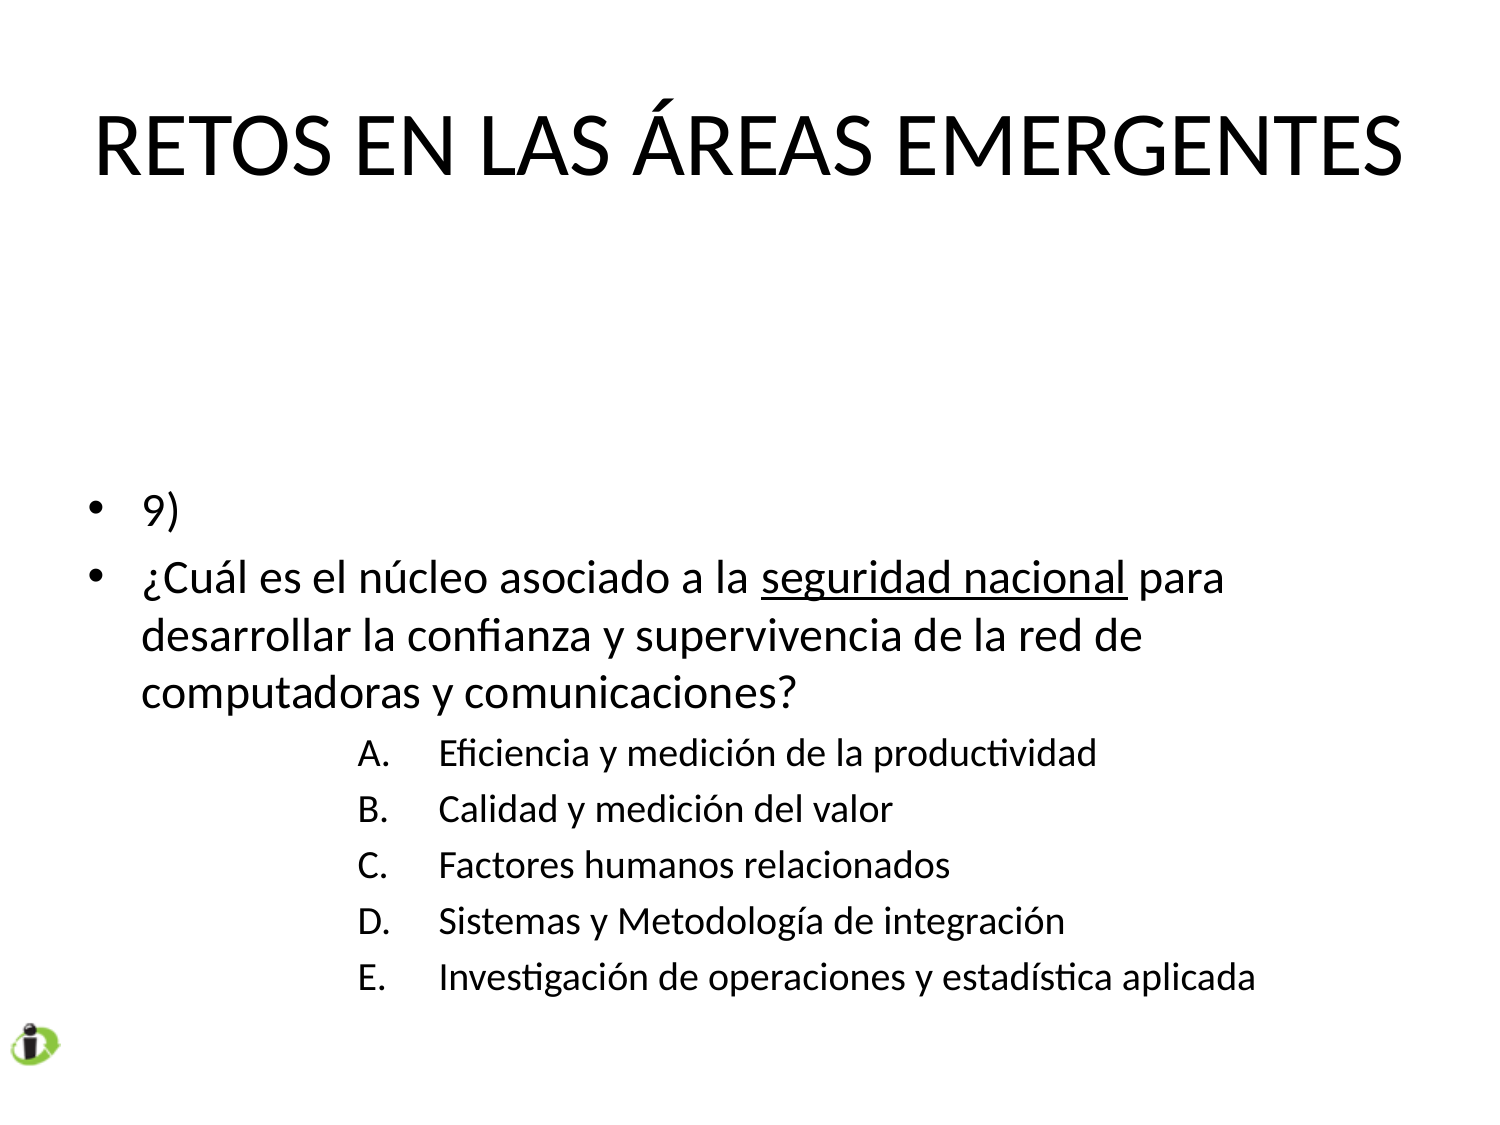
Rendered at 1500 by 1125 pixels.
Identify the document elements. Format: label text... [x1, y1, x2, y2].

picture [10, 1020, 61, 1072]
list 9) ¿Cuál es el núcleo asociado a la seguridad nacional para desarrollar la confianza y supervivencia de la red de computadoras y comunicaciones? Eficiencia y medición de la productividad Calidad y medición del valor Factores humanos relacionados Sistemas y Metodología de integración Investigación de operaciones y estadística aplicada [72, 269, 1423, 1012]
title RETOS EN LAS ÁREAS EMERGENTES [75, 45, 1425, 233]
